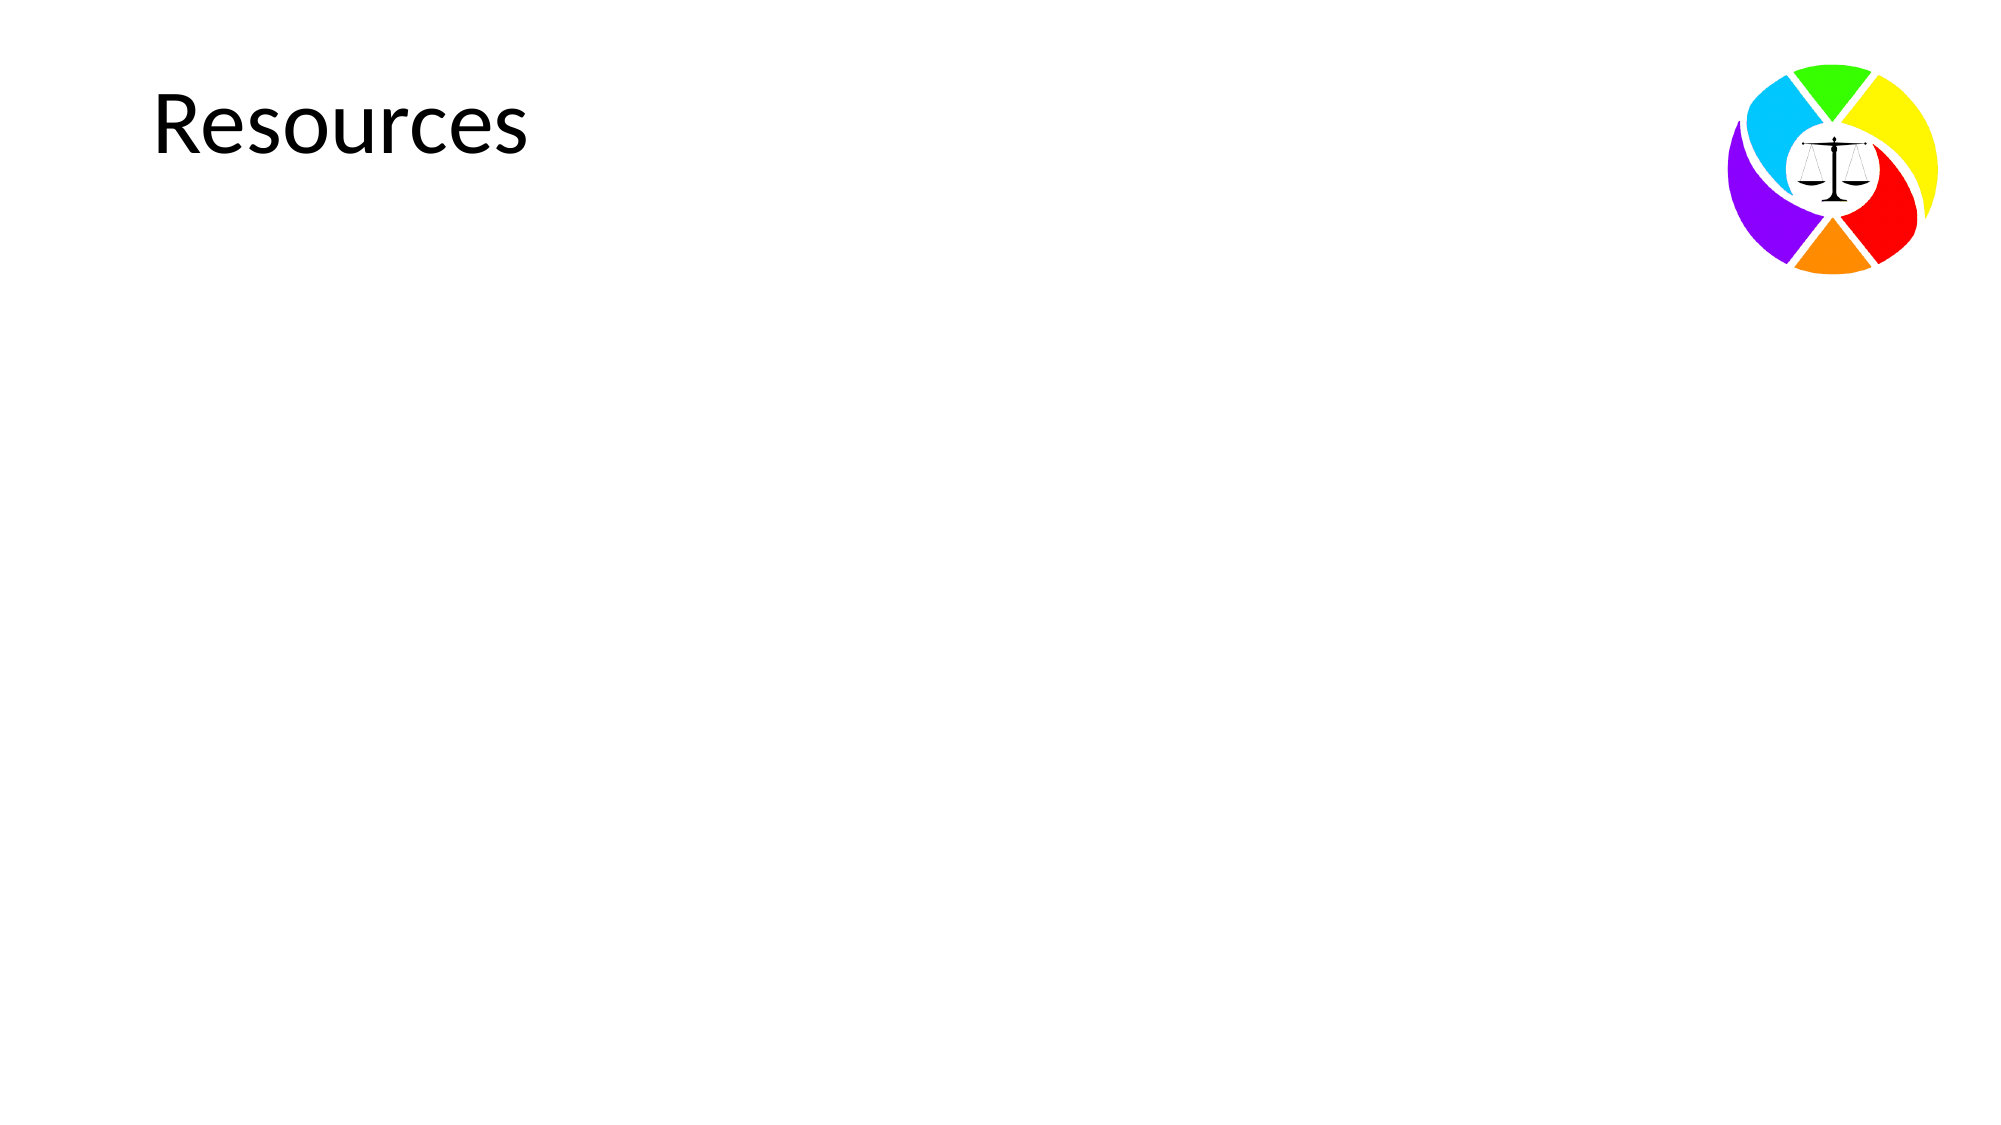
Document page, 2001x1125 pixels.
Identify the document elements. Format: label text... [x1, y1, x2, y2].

title Resources [137, 59, 1675, 188]
picture [1694, 29, 1973, 308]
